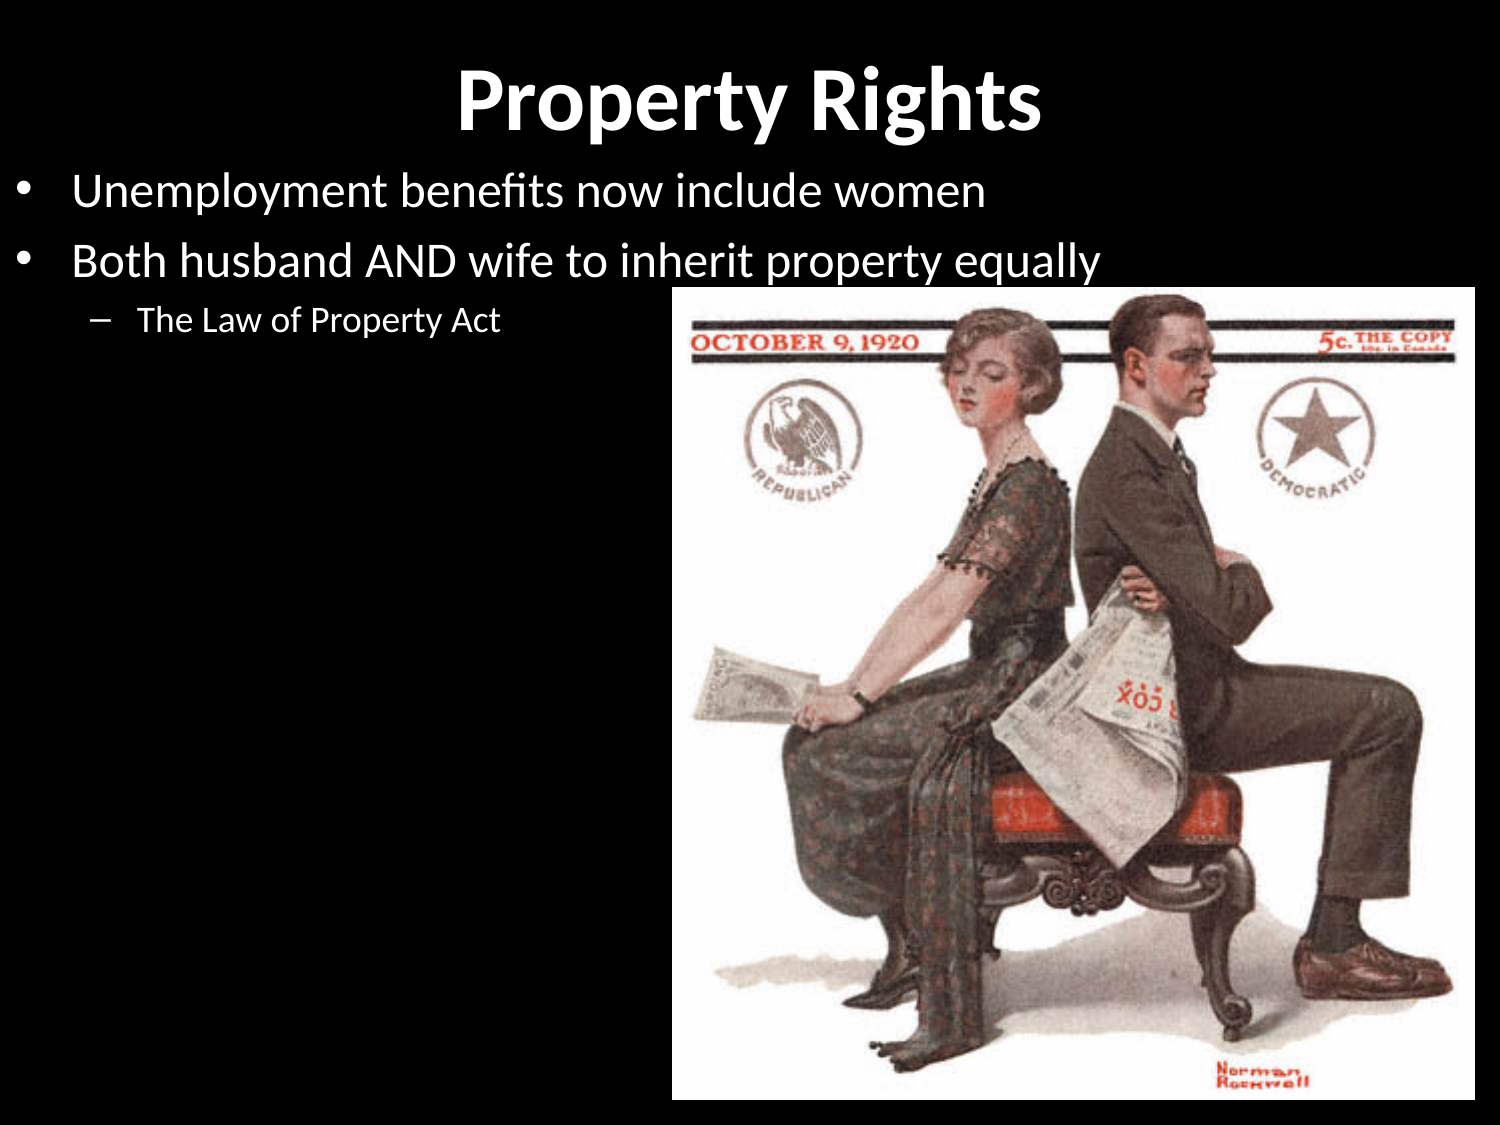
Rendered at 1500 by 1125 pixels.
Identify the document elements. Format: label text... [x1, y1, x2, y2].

list Unemployment benefits now include women Both husband AND wife to inherit property equally The Law of Property Act [0, 149, 1500, 893]
title Property Rights [75, 0, 1425, 149]
picture [672, 287, 1476, 1101]
